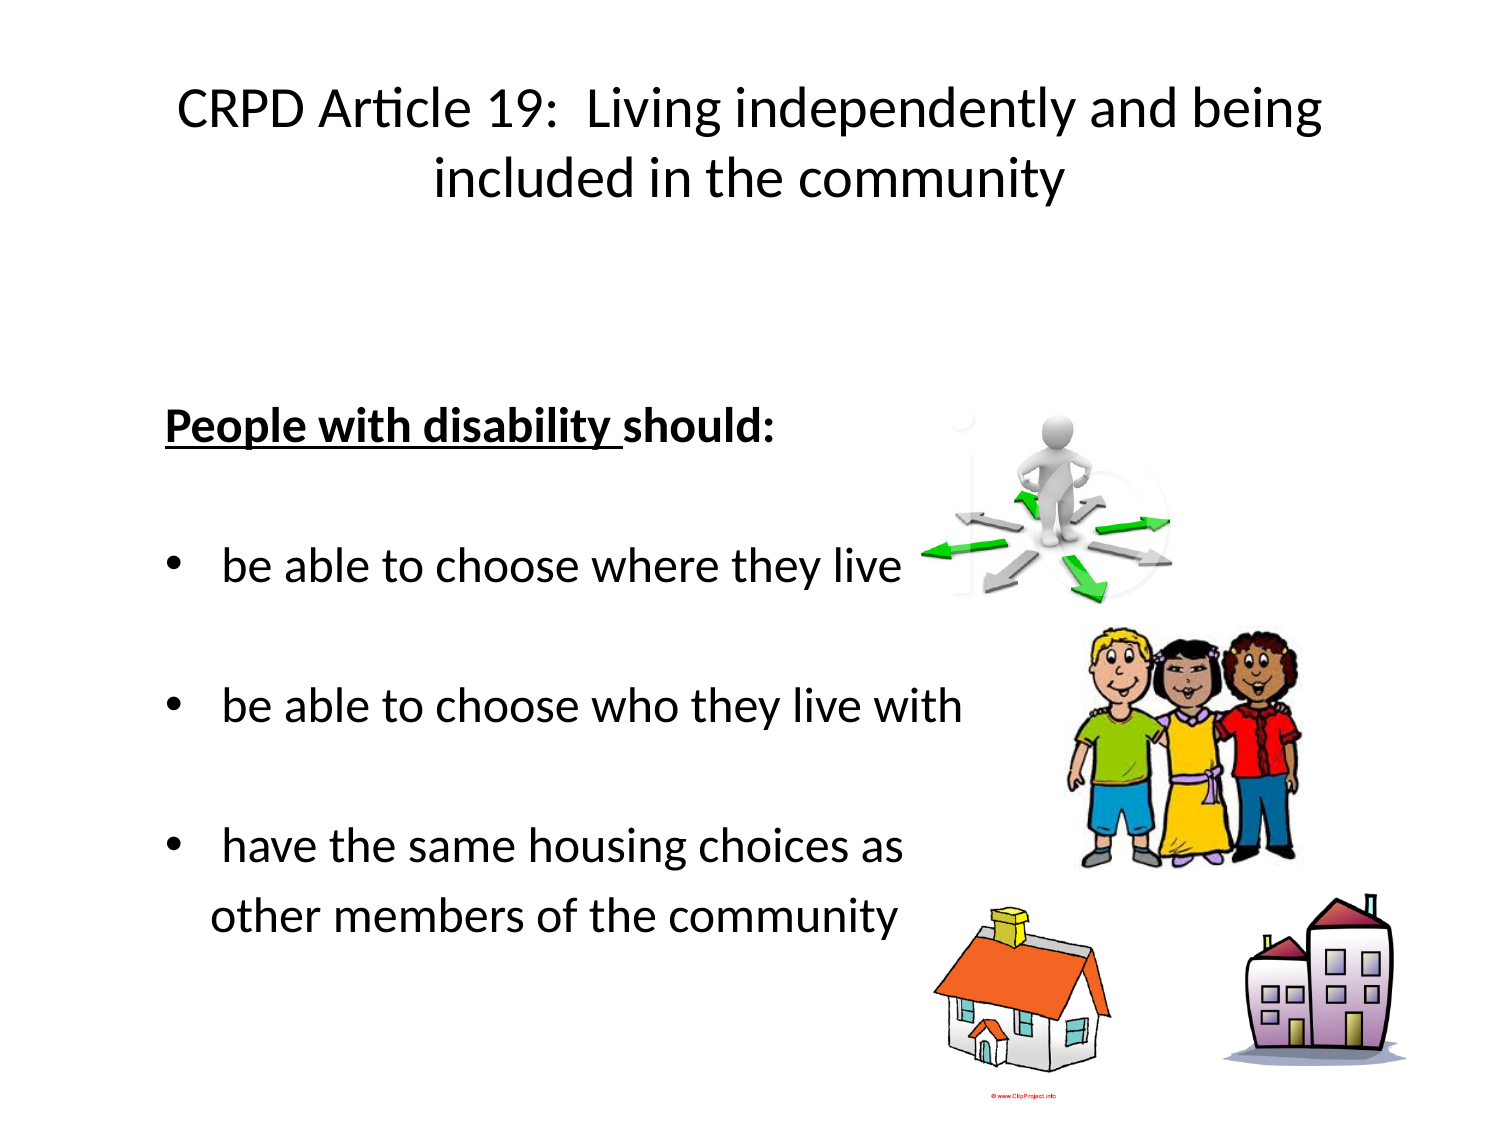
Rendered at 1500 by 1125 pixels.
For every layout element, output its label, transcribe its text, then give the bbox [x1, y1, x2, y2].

picture [1064, 625, 1304, 870]
title CRPD Article 19: Living independently and being included in the community [75, 45, 1425, 233]
picture [1222, 892, 1408, 1067]
picture [919, 408, 1185, 613]
slide_number 19 [1131, 1042, 1425, 1103]
picture [918, 892, 1128, 1102]
list People with disability should: be able to choose where they live be able to choose who they live with have the same housing choices as other members of the community ? ? [150, 385, 1463, 1094]
